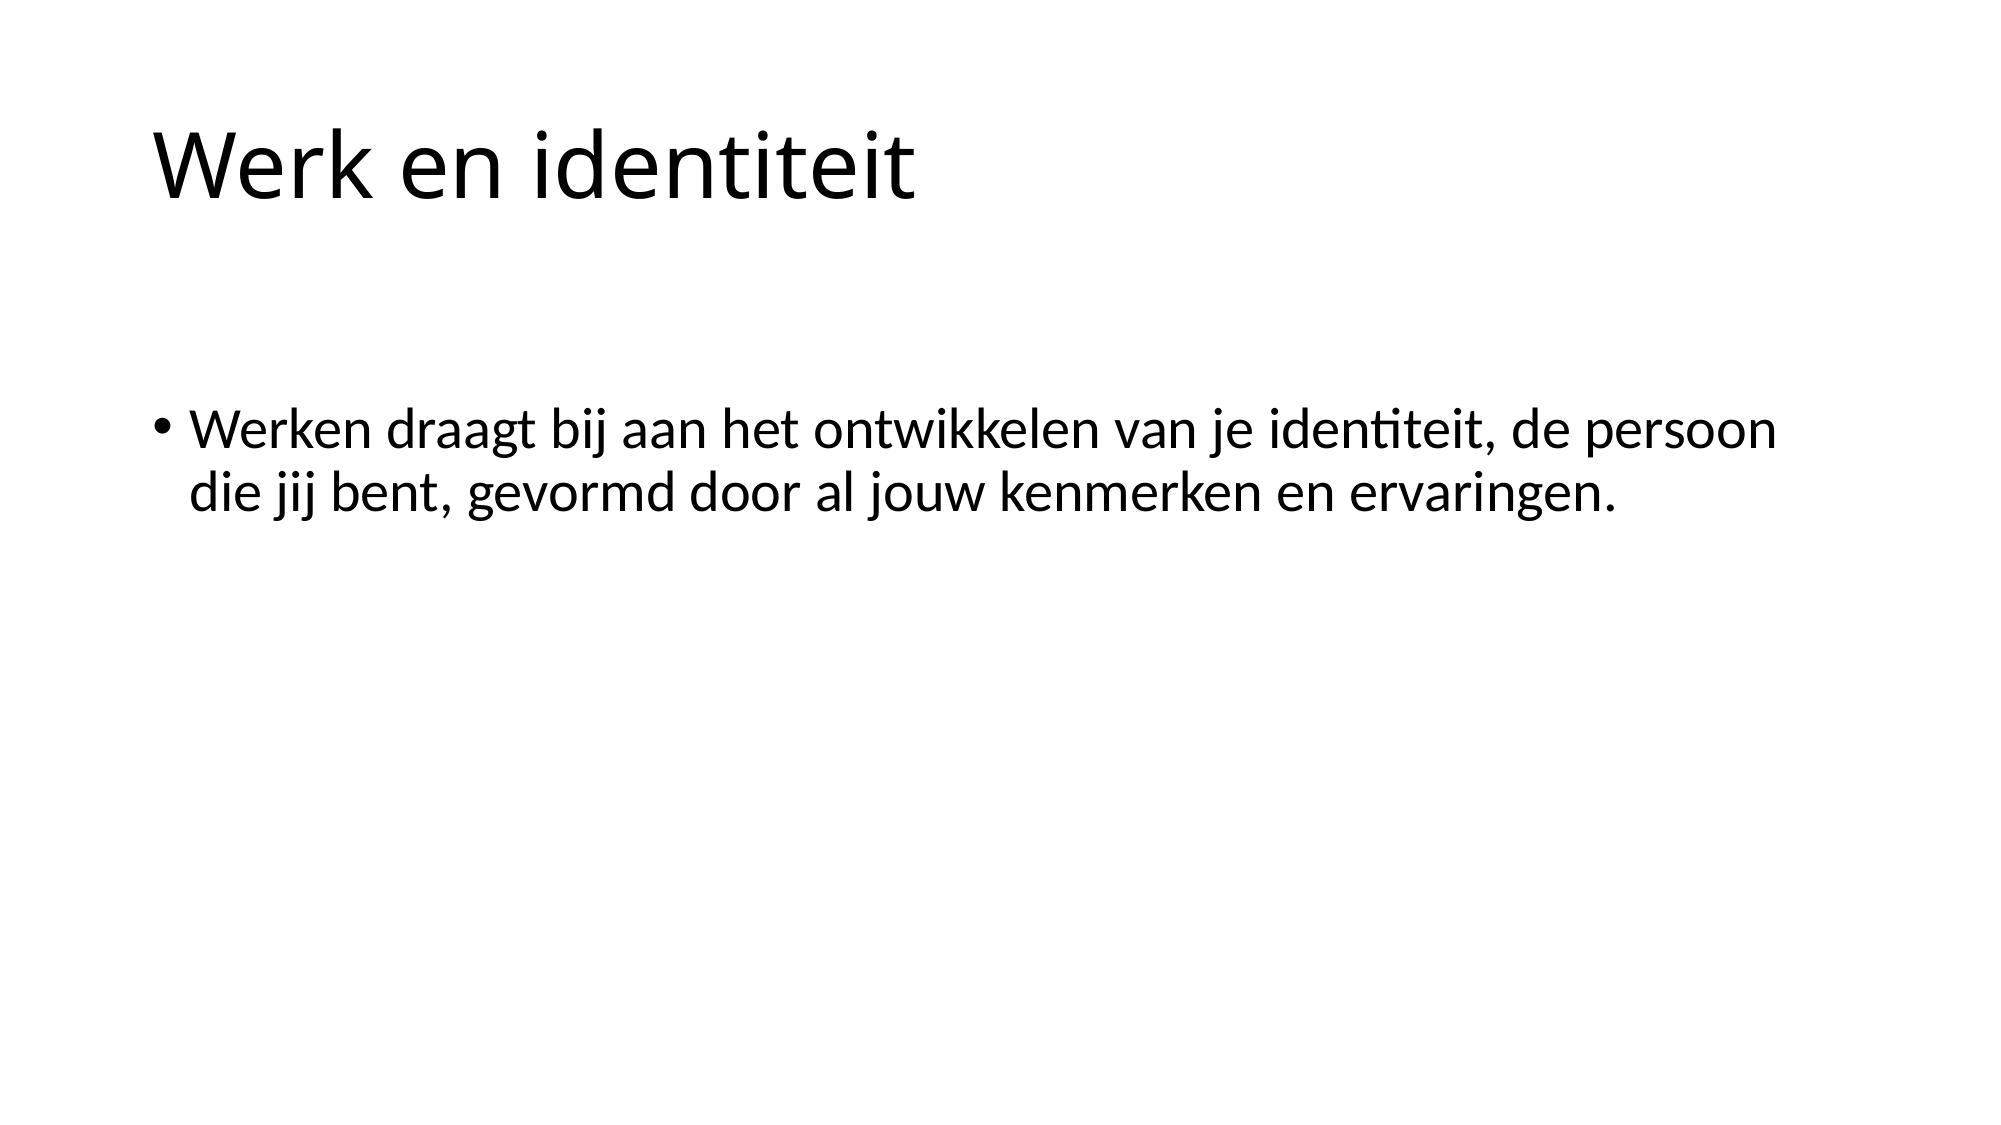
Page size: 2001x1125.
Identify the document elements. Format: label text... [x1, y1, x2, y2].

title Werk en identiteit [137, 59, 1863, 278]
list Werken draagt bij aan het ontwikkelen van je identiteit, de persoon die jij bent, gevormd door al jouw kenmerken en ervaringen. [137, 299, 1863, 1014]
